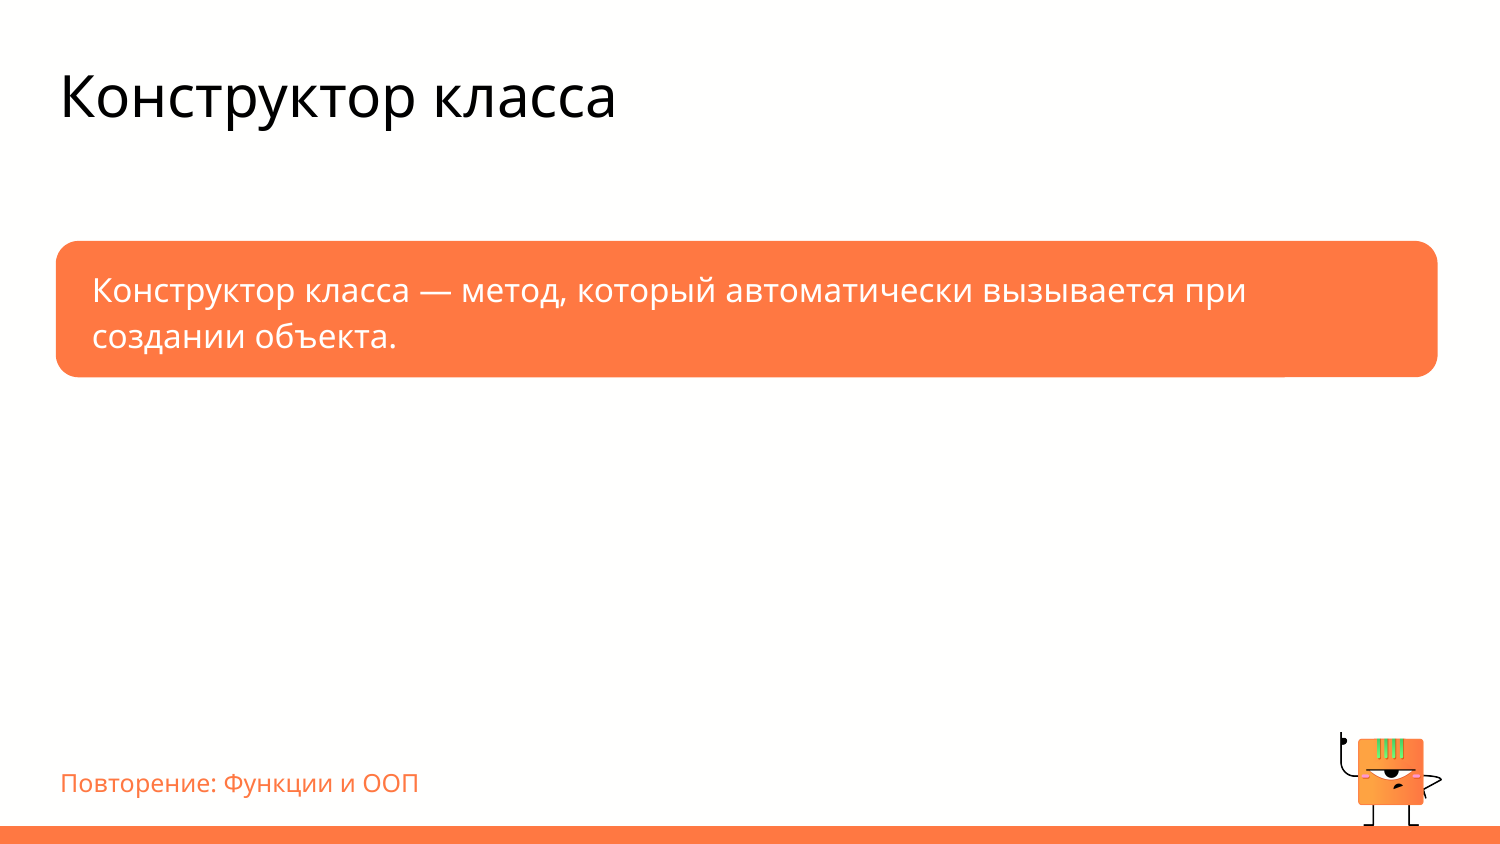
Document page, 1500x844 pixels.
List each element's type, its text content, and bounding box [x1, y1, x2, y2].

text_box Конструктор класса ― метод, который автоматически вызывается при создании объекта. [55, 240, 1438, 378]
picture [1339, 732, 1442, 826]
subtitle Повторение: Функции и ООП [60, 767, 1233, 813]
title Конструктор класса [59, 59, 1441, 150]
